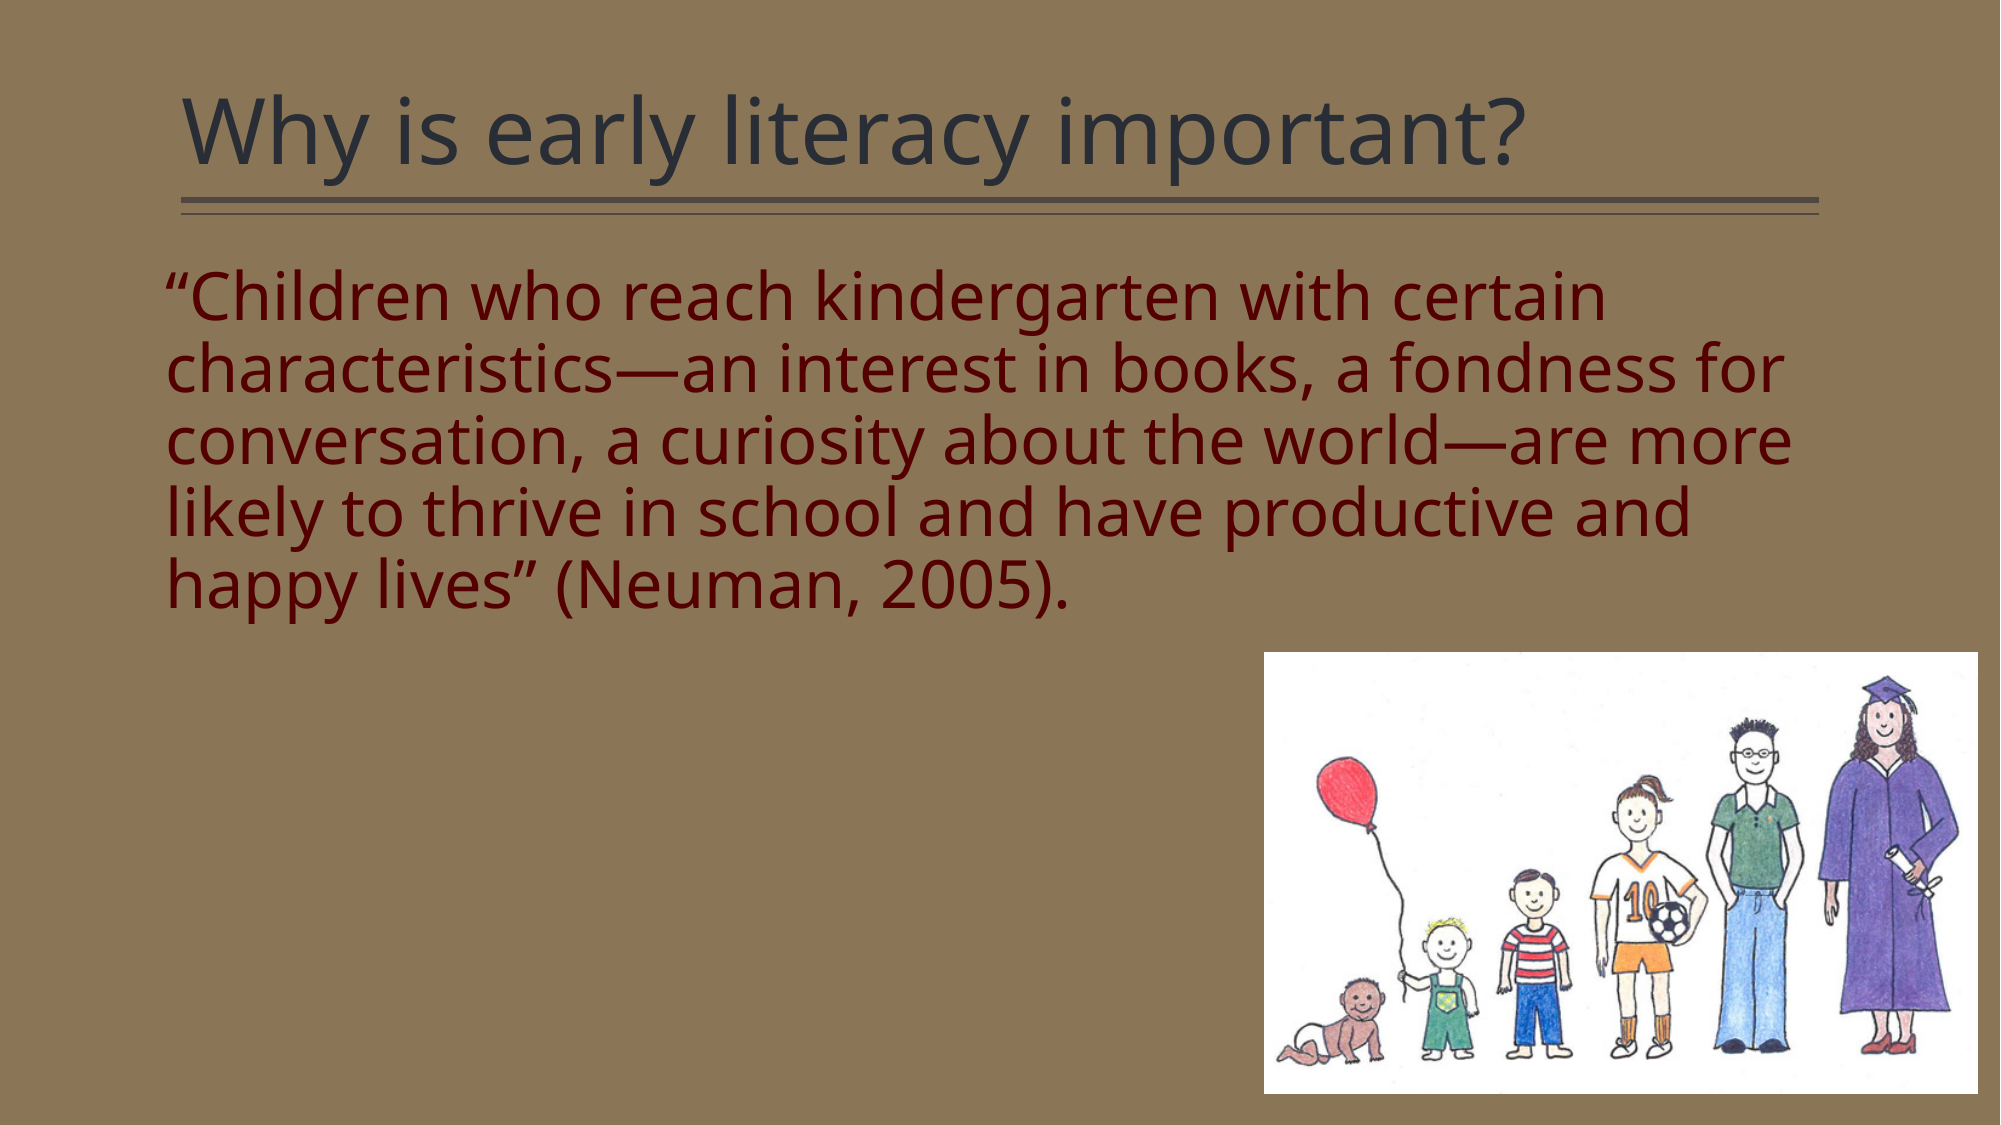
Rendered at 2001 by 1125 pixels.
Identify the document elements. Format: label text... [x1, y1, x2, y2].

title Why is early literacy important? [181, 12, 1819, 193]
picture [1264, 652, 1978, 1094]
list “Children who reach kindergarten with certain characteristics—an interest in books, a fondness for conversation, a curiosity about the world—are more likely to thrive in school and have productive and happy lives” (Neuman, 2005). [165, 255, 1897, 653]
